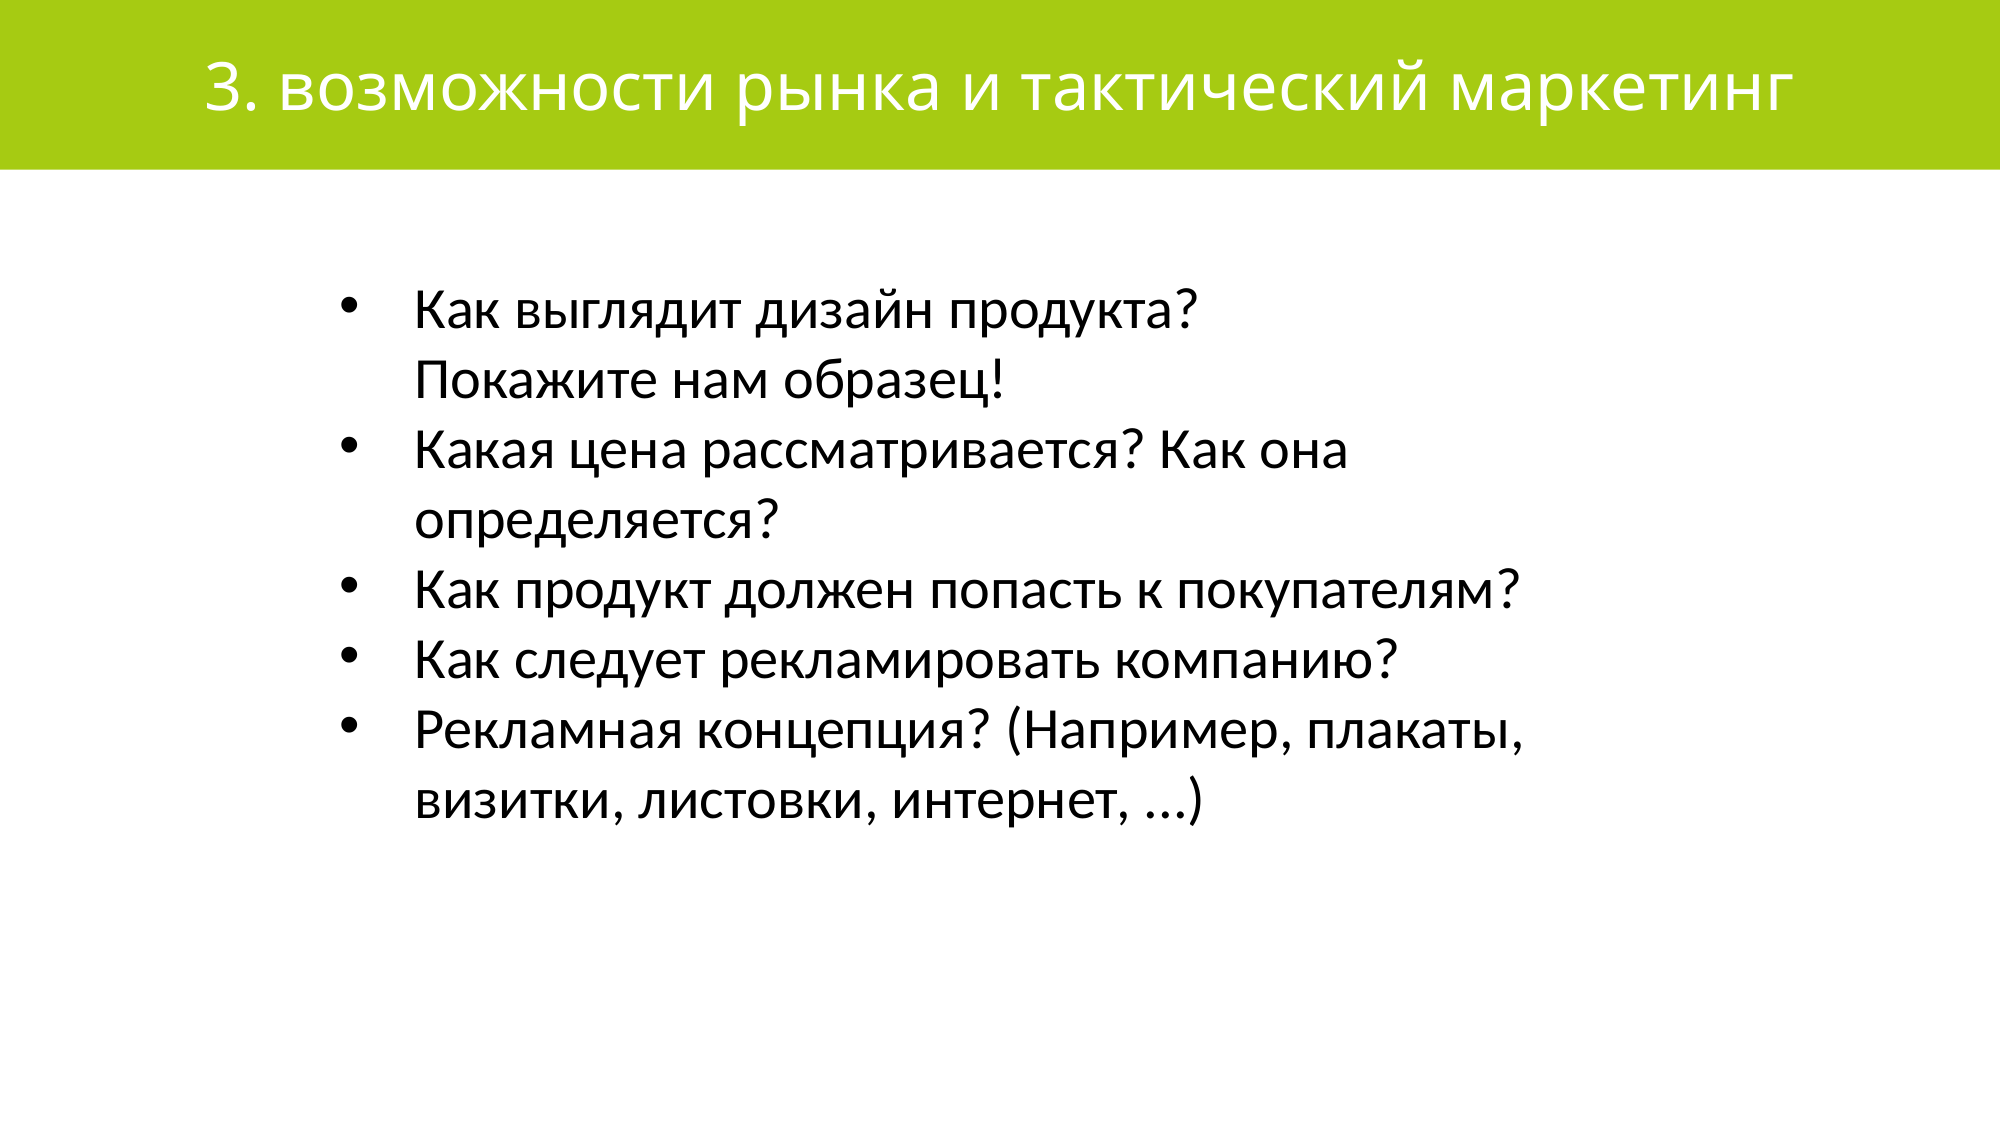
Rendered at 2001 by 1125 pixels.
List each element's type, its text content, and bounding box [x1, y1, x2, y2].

text_box [289, 171, 1719, 1107]
text_box Как выглядит дизайн продукта? Покажите нам образец! Какая цена рассматривается? Как она определяется? Как продукт должен попасть к покупателям? Как следует рекламировать компанию? Рекламная концепция? (Например, плакаты, визитки, листовки, интернет, ...) [324, 262, 1675, 1005]
text_box 3. возможности рынка и тактический маркетинг [0, 0, 2000, 171]
